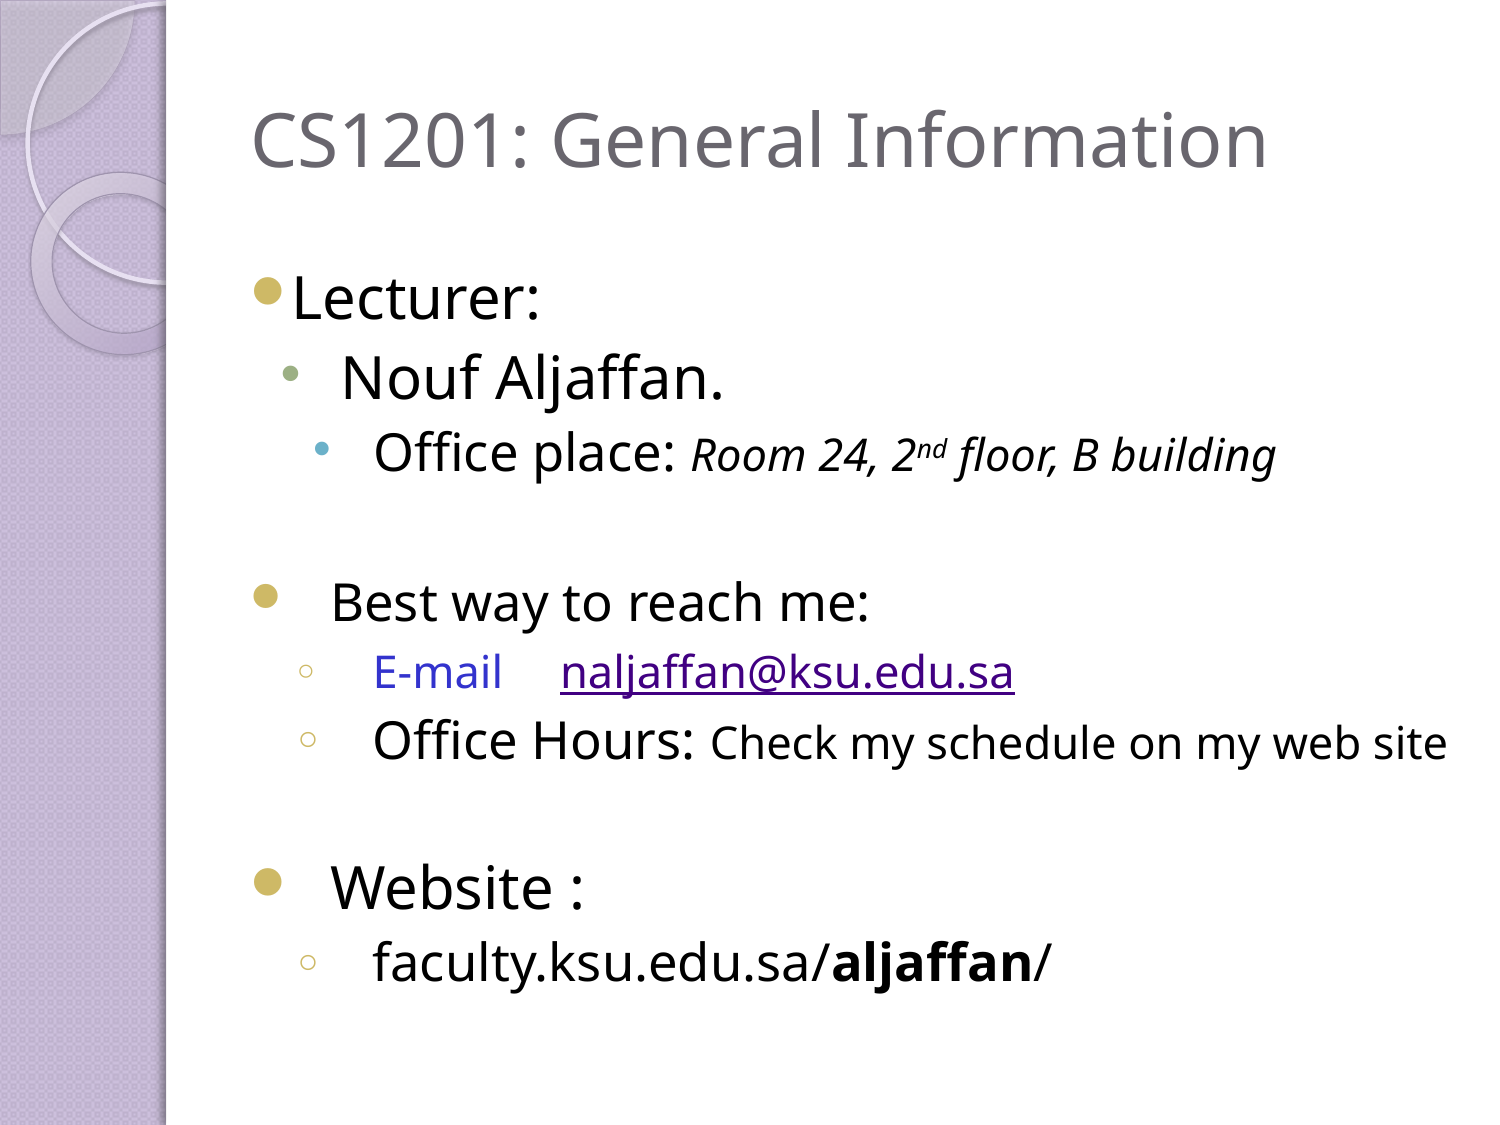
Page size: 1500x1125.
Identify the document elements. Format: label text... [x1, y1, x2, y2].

list Lecturer: Nouf Aljaffan. Office place: Room 24, 2nd floor, B building Best way to reach me: E-mail naljaffan@ksu.edu.sa Office Hours: Check my schedule on my web site Website : faculty.ksu.edu.sa/aljaffan/ [235, 237, 1466, 1025]
title CS1201: General Information [235, 45, 1466, 233]
